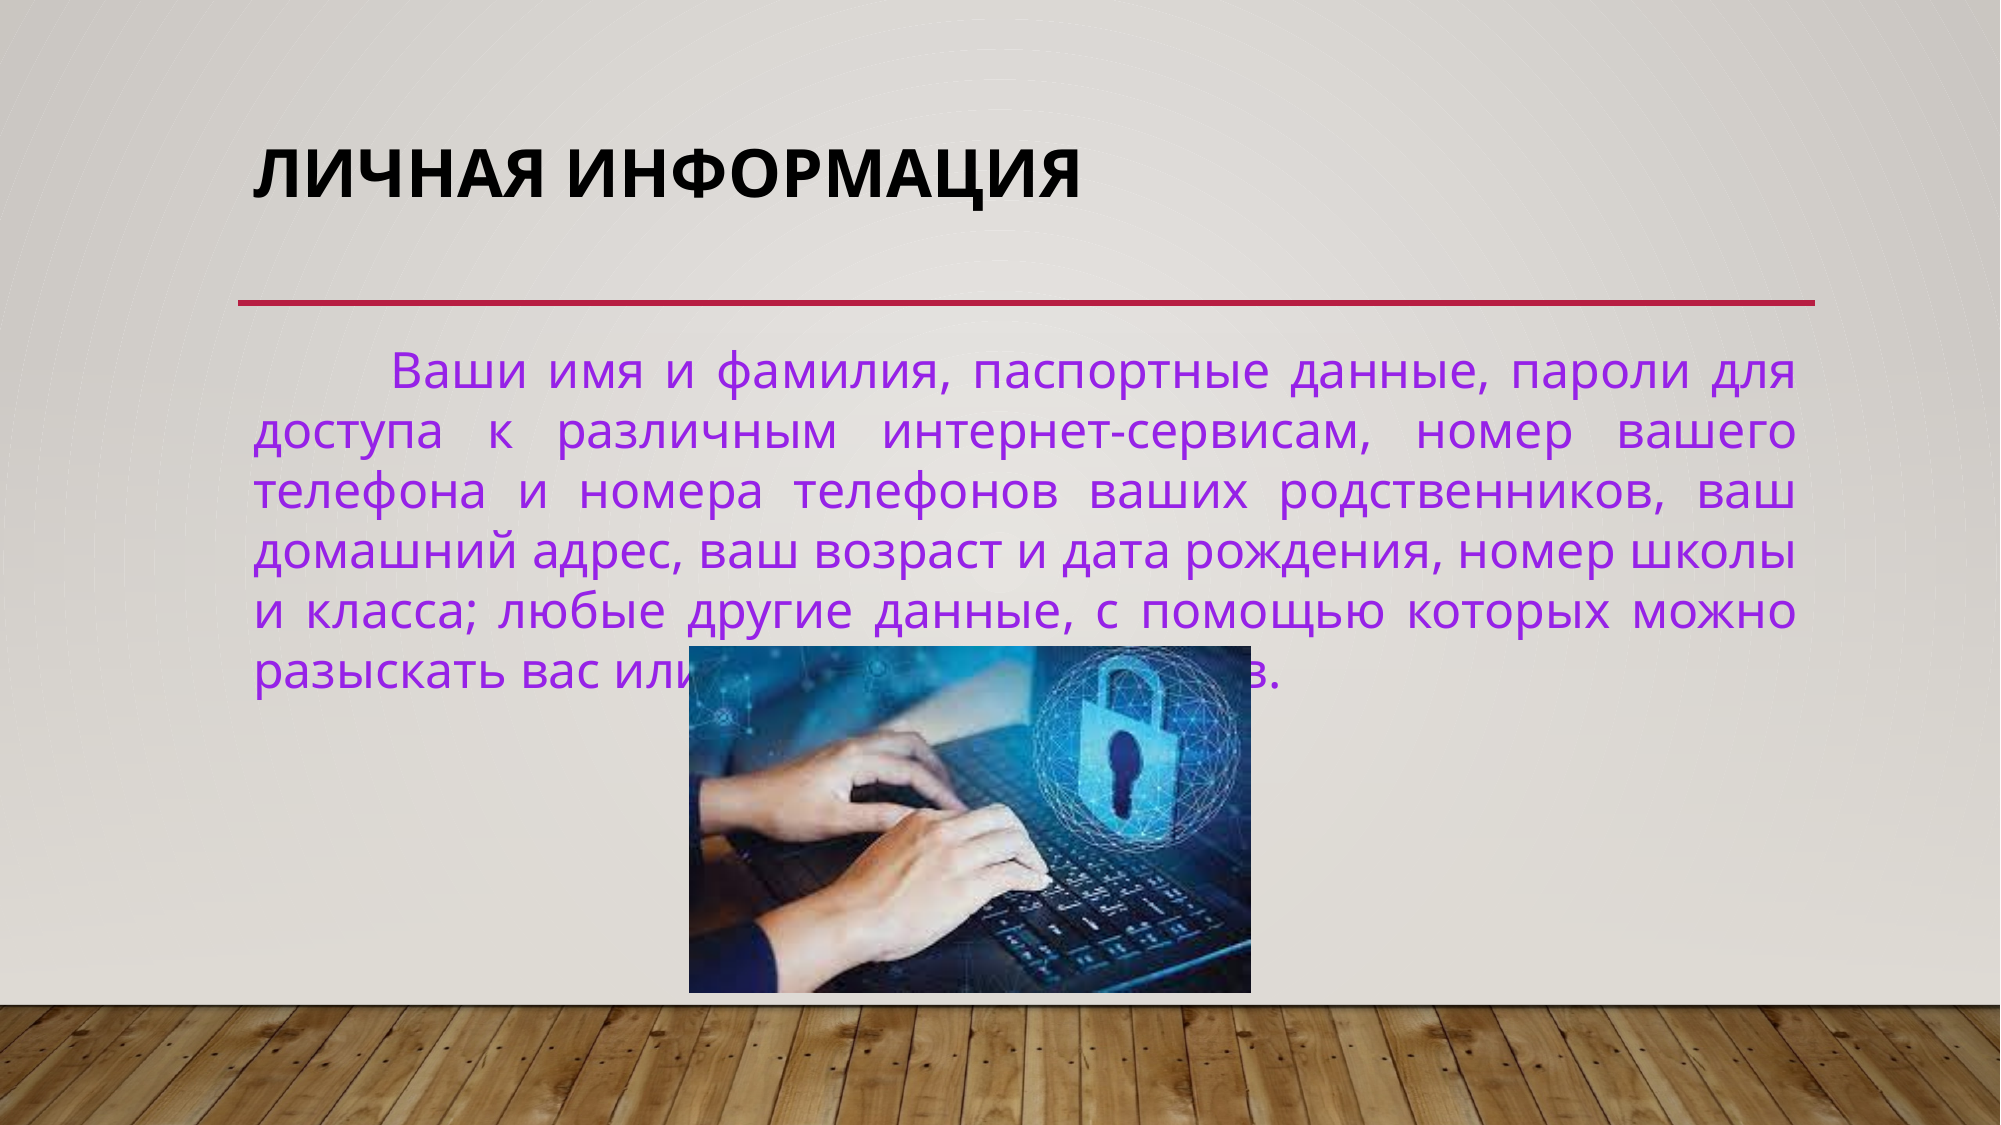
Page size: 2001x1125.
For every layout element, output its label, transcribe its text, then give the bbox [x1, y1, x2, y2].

list Ваши имя и фамилия, паспортные данные, пароли для доступа к различным интернет-сервисам, номер вашего телефона и номера телефонов ваших родственников, ваш домашний адрес, ваш возраст и дата рождения, номер школы и класса; любые другие данные, с помощью которых можно разыскать вас или ваших родственников. [238, 330, 1814, 980]
picture [0, 1005, 2000, 1125]
title Личная информация [238, 131, 1814, 305]
picture [689, 646, 1252, 994]
